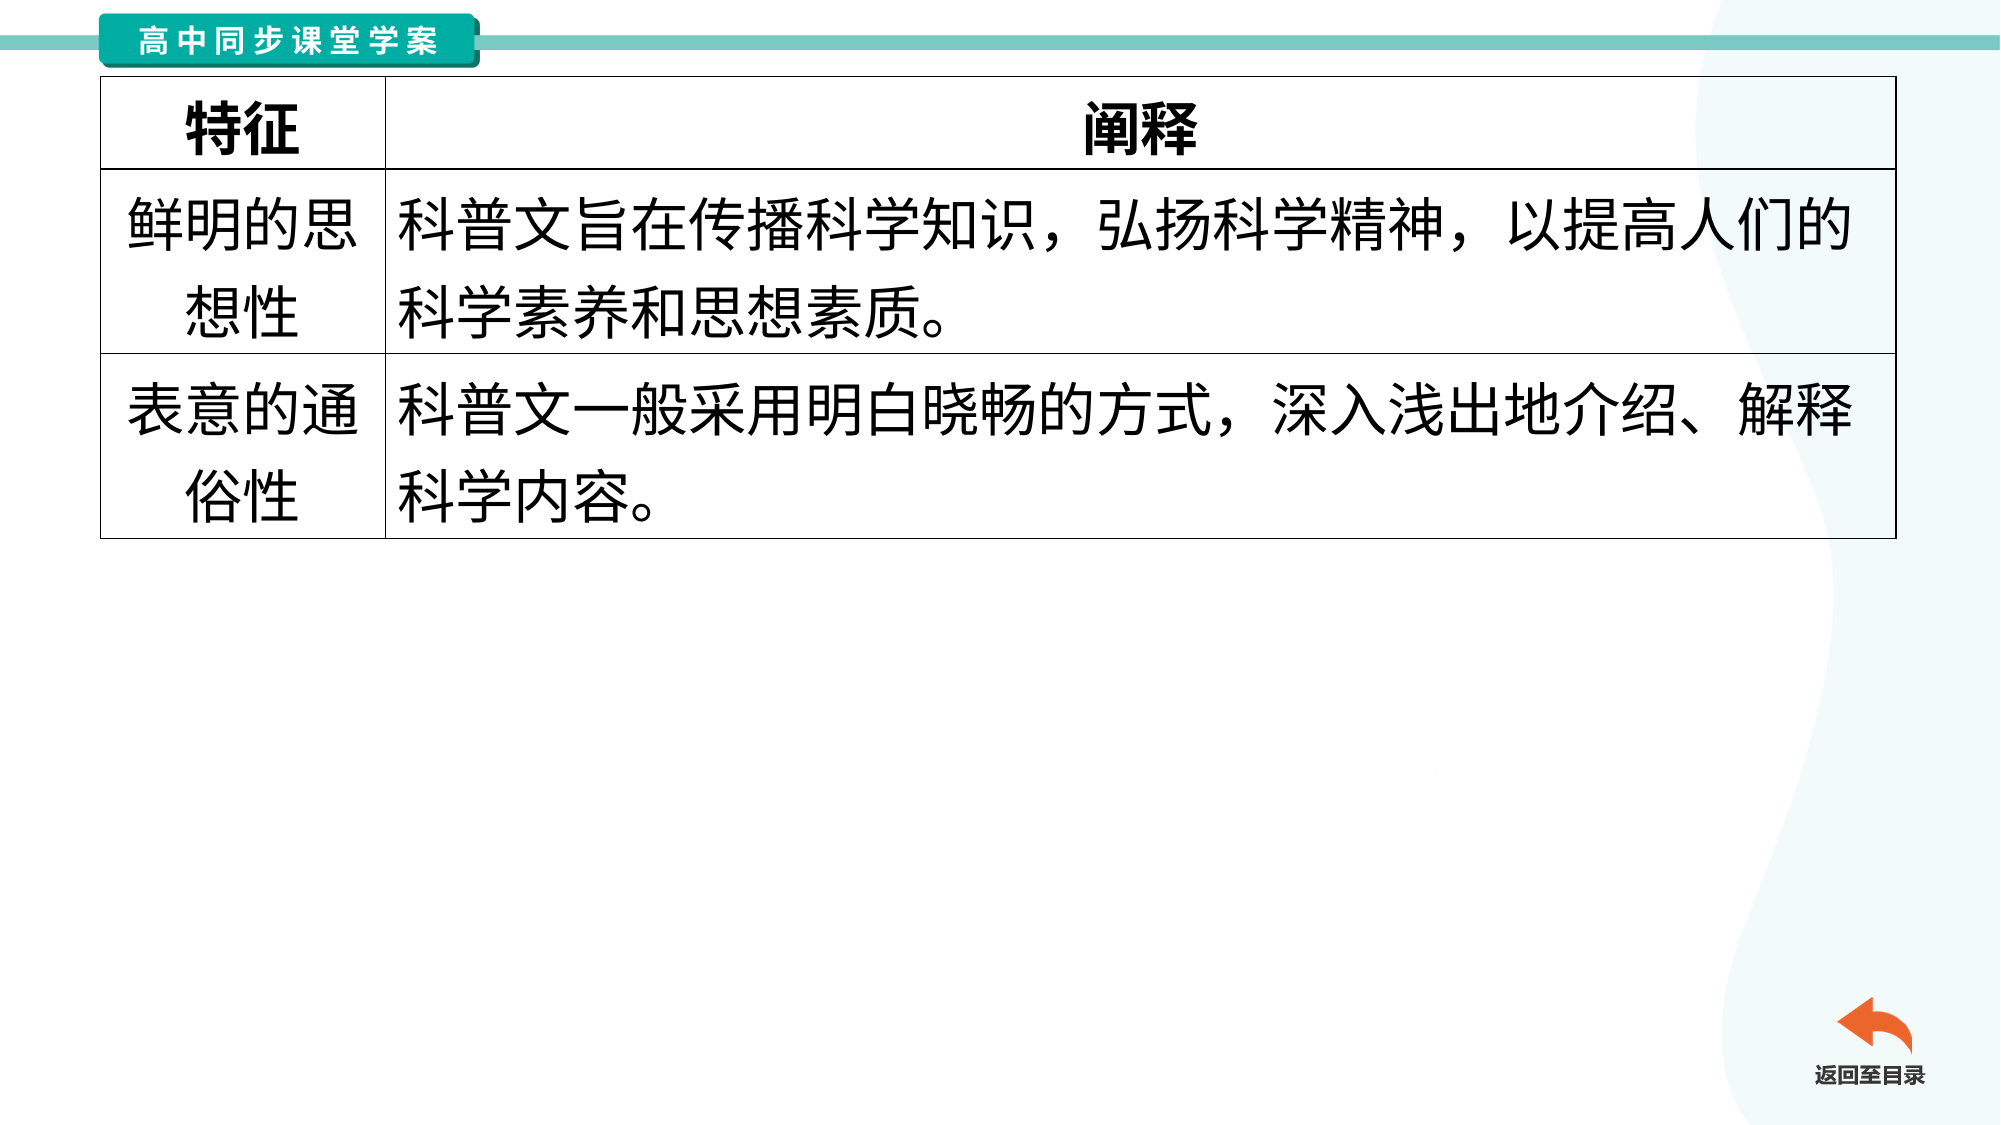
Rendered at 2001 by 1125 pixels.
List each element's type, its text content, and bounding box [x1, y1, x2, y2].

table_header 阐释 [386, 77, 1895, 168]
table_header 特征 [101, 77, 385, 168]
table_cell 科普文旨在传播科学知识，弘扬科学精神，以提高人们的 科学素养和思想素质。 [386, 170, 1895, 353]
table_cell 科普文一般采用明白晓畅的方式，深入浅出地介绍、解释 科学内容。 [386, 354, 1895, 538]
table_cell 表意的通 俗性 [101, 354, 385, 538]
picture [0, 0, 2000, 1125]
table_cell 鲜明的思 想性 [101, 170, 385, 353]
